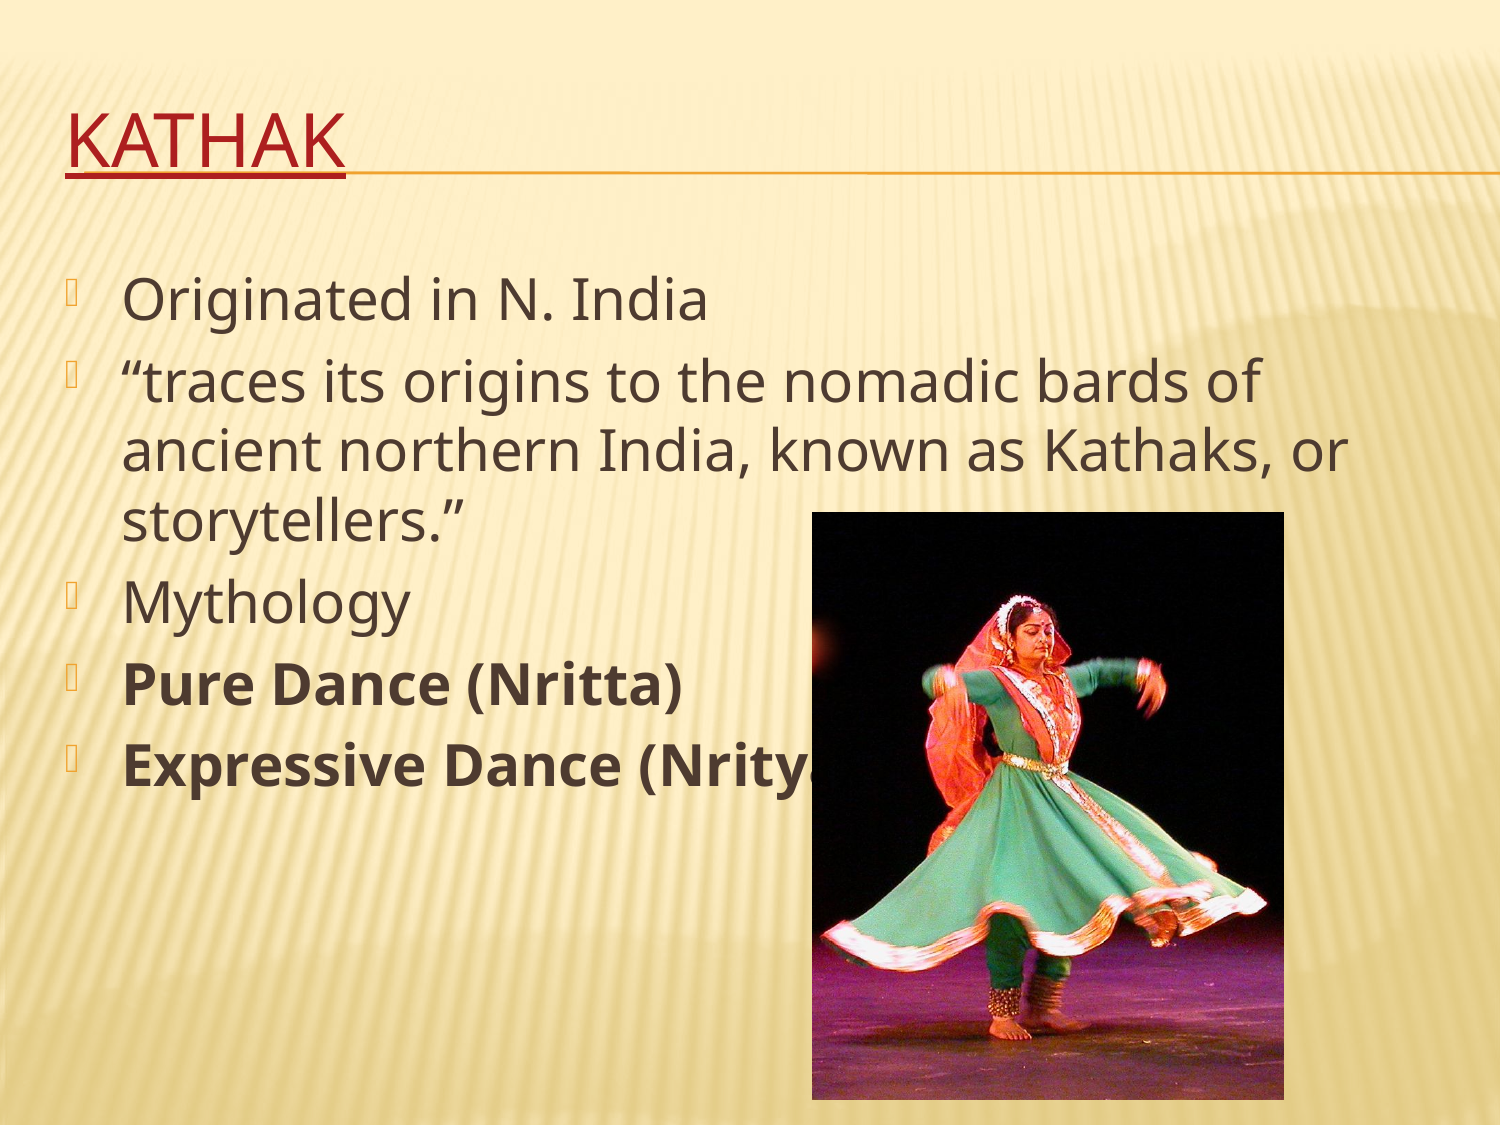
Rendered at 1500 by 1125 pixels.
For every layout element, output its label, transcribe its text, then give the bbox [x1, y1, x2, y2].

picture [812, 512, 1284, 1101]
title Kathak [50, 75, 1475, 213]
list Originated in N. India “traces its origins to the nomadic bards of ancient northern India, known as Kathaks, or storytellers.” Mythology Pure Dance (Nritta) Expressive Dance (Nritya) [50, 254, 1475, 998]
